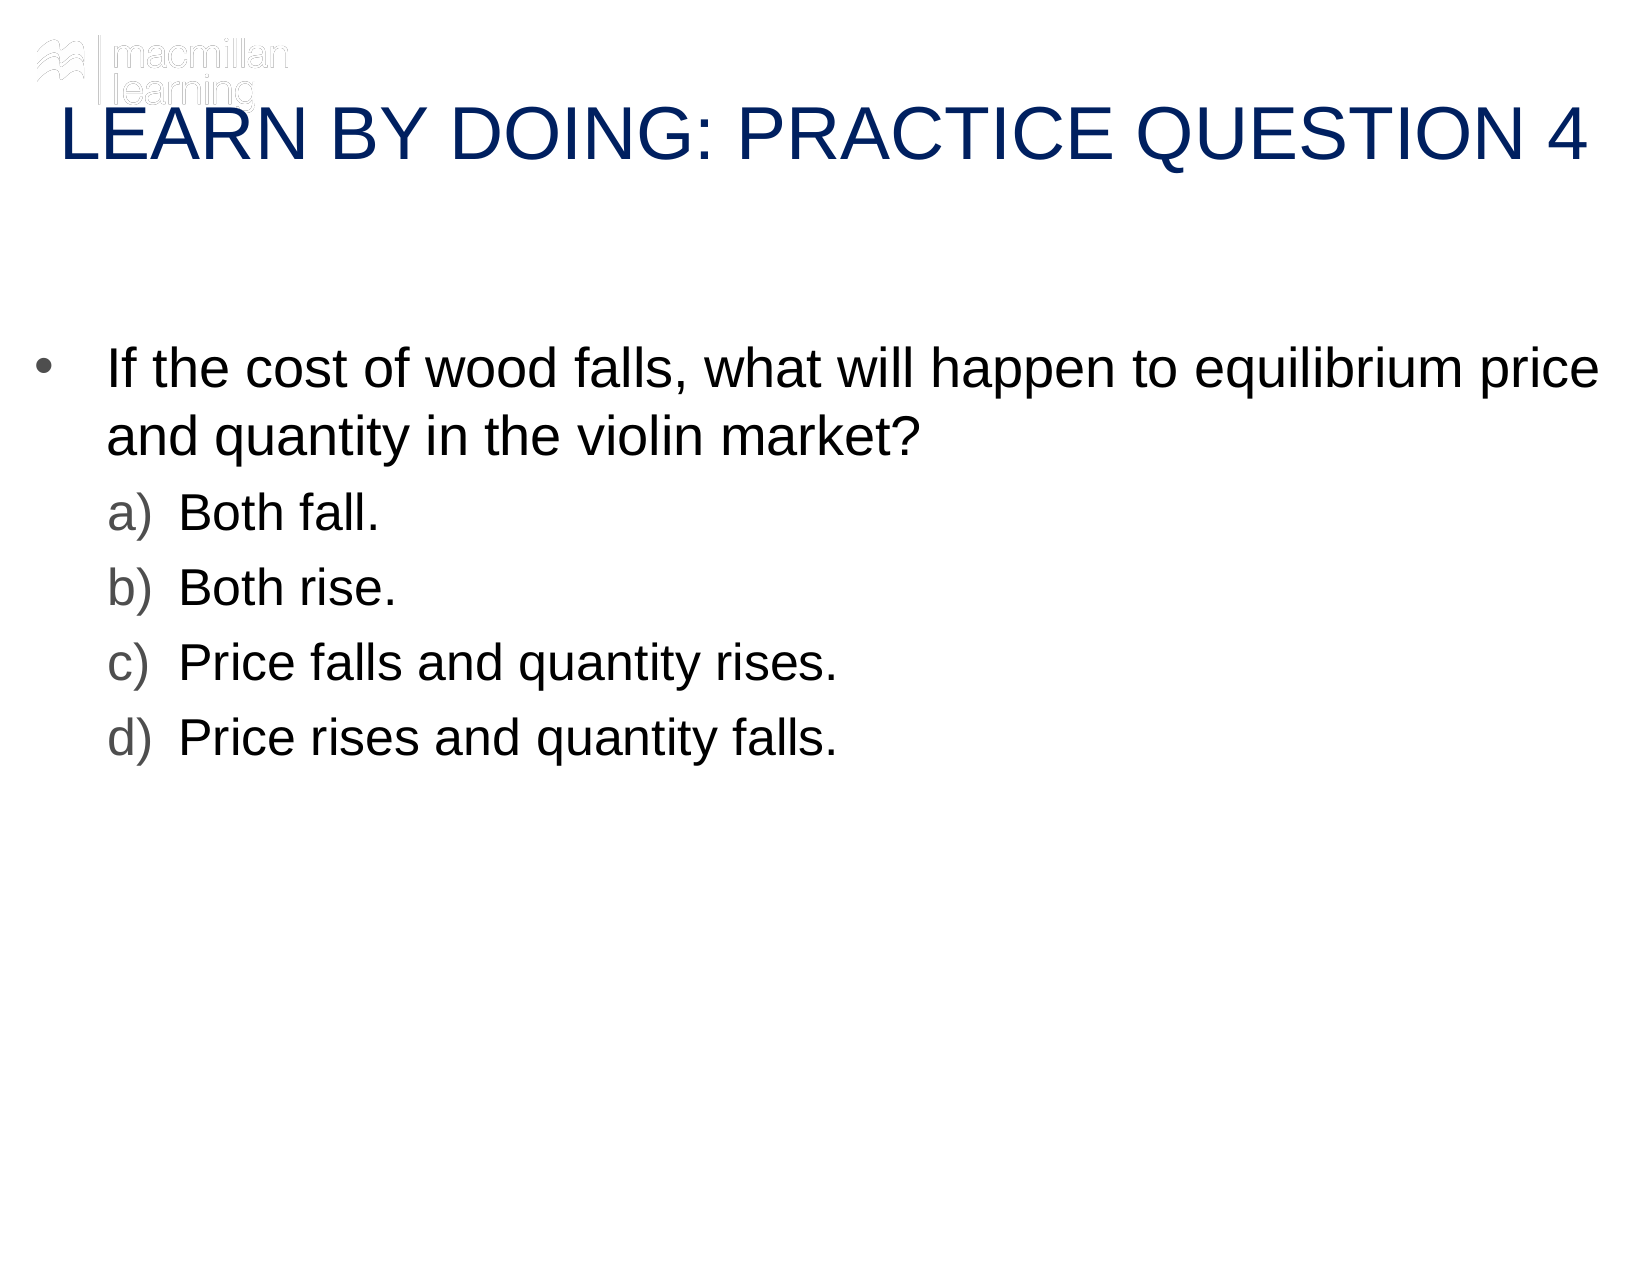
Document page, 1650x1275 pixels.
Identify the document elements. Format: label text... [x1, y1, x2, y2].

list If the cost of wood falls, what will happen to equilibrium price and quantity in the violin market? Both fall. Both rise. Price falls and quantity rises. Price rises and quantity falls. [19, 317, 1628, 784]
picture [37, 35, 288, 62]
title LEARN BY DOING: PRACTICE QUESTION 4 [0, 62, 1650, 197]
